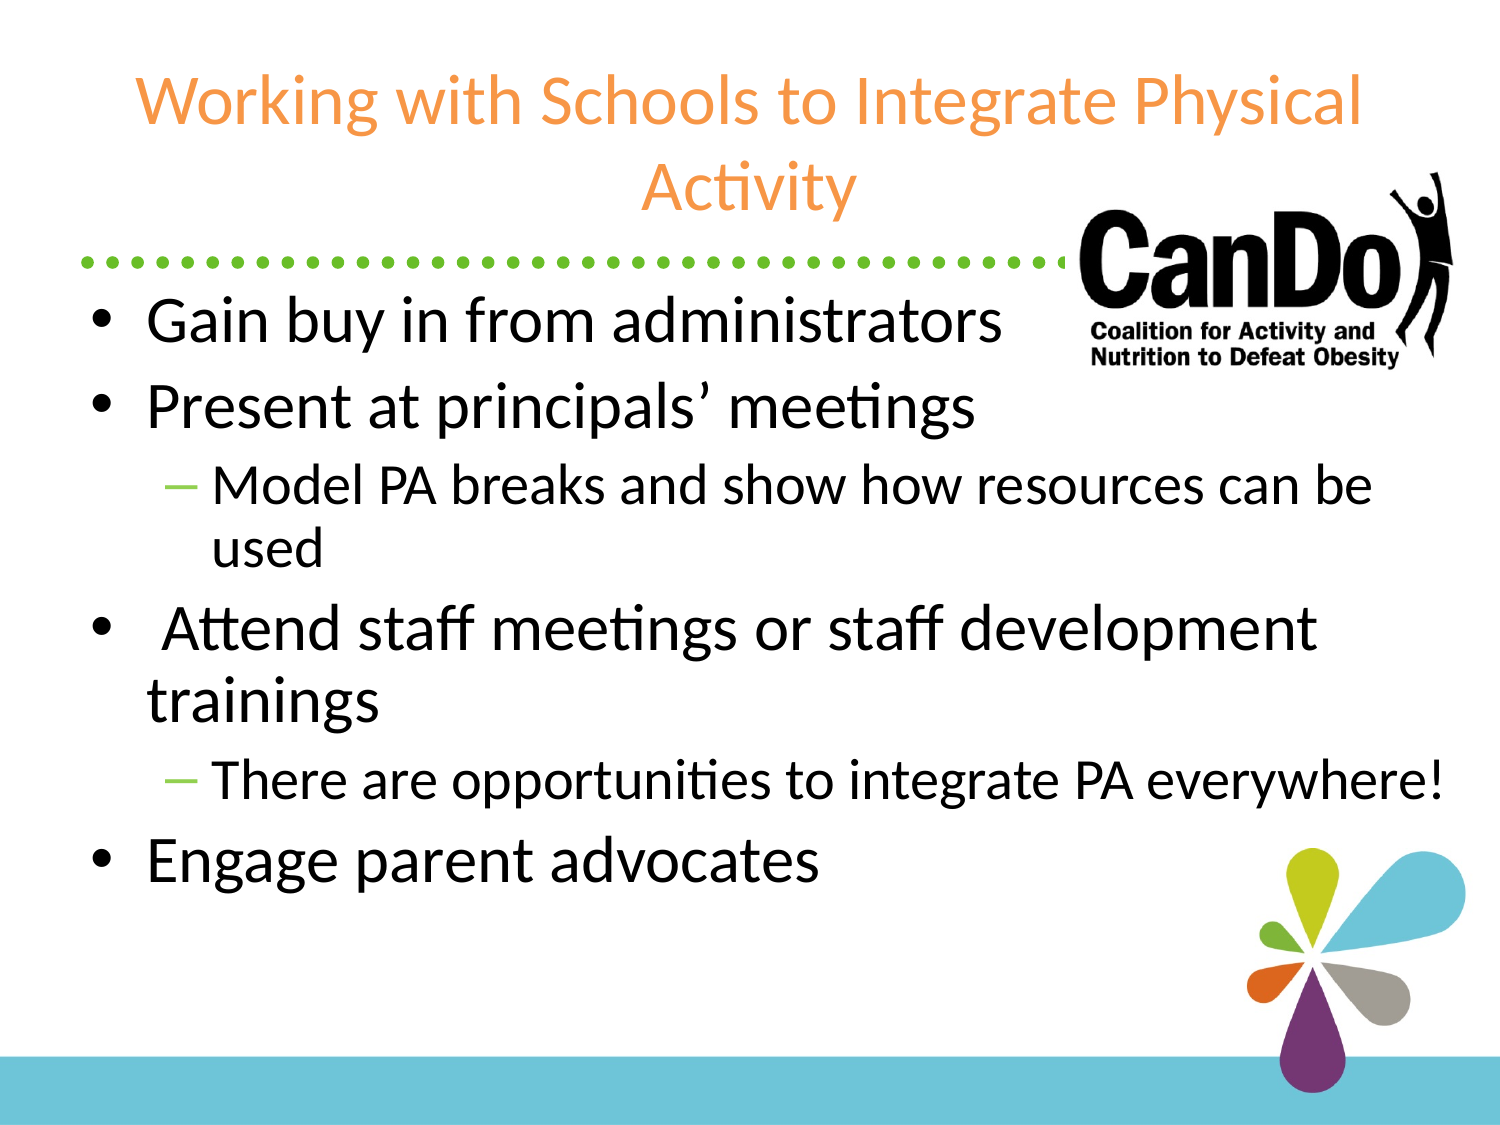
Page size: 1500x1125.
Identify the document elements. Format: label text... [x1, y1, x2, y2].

title Working with Schools to Integrate Physical Activity [75, 45, 1425, 233]
picture [0, 848, 1500, 1125]
picture [1064, 157, 1481, 385]
list Gain buy in from administrators Present at principals’ meetings Model PA breaks and show how resources can be used Attend staff meetings or staff development trainings There are opportunities to integrate PA everywhere! Engage parent advocates [75, 277, 1485, 1103]
